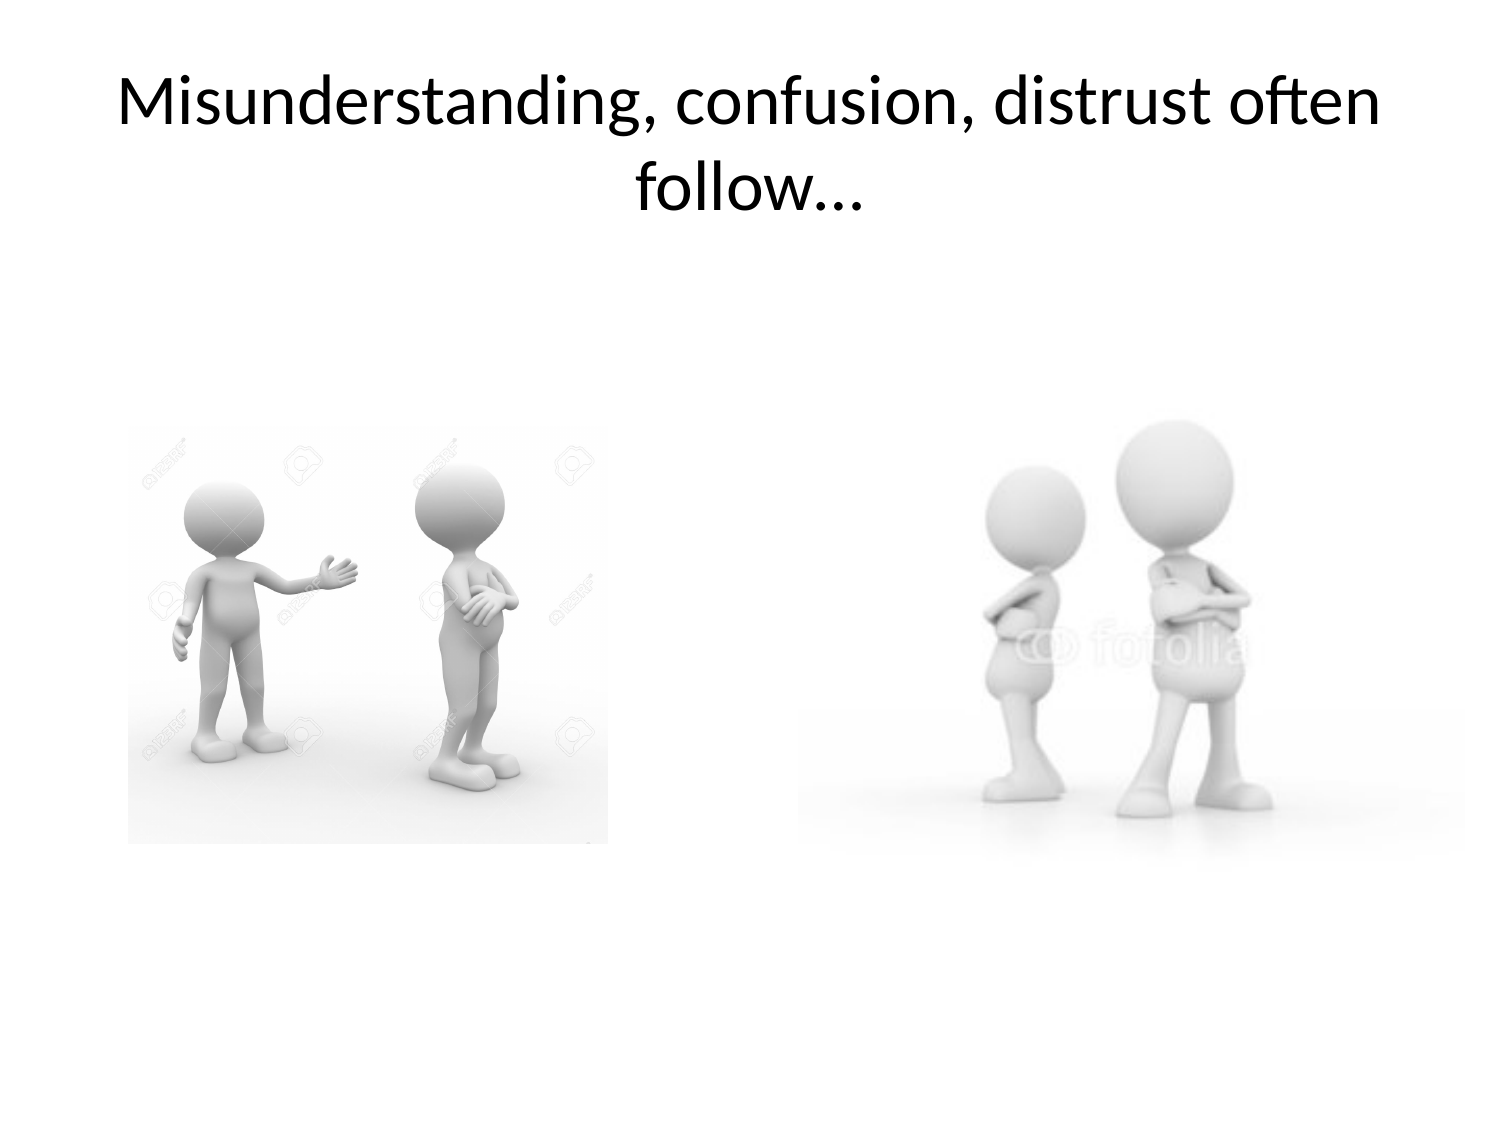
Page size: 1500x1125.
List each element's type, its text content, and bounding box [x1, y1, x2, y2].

picture [798, 393, 1466, 895]
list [0, 426, 747, 844]
title Misunderstanding, confusion, distrust often follow… [75, 45, 1425, 233]
